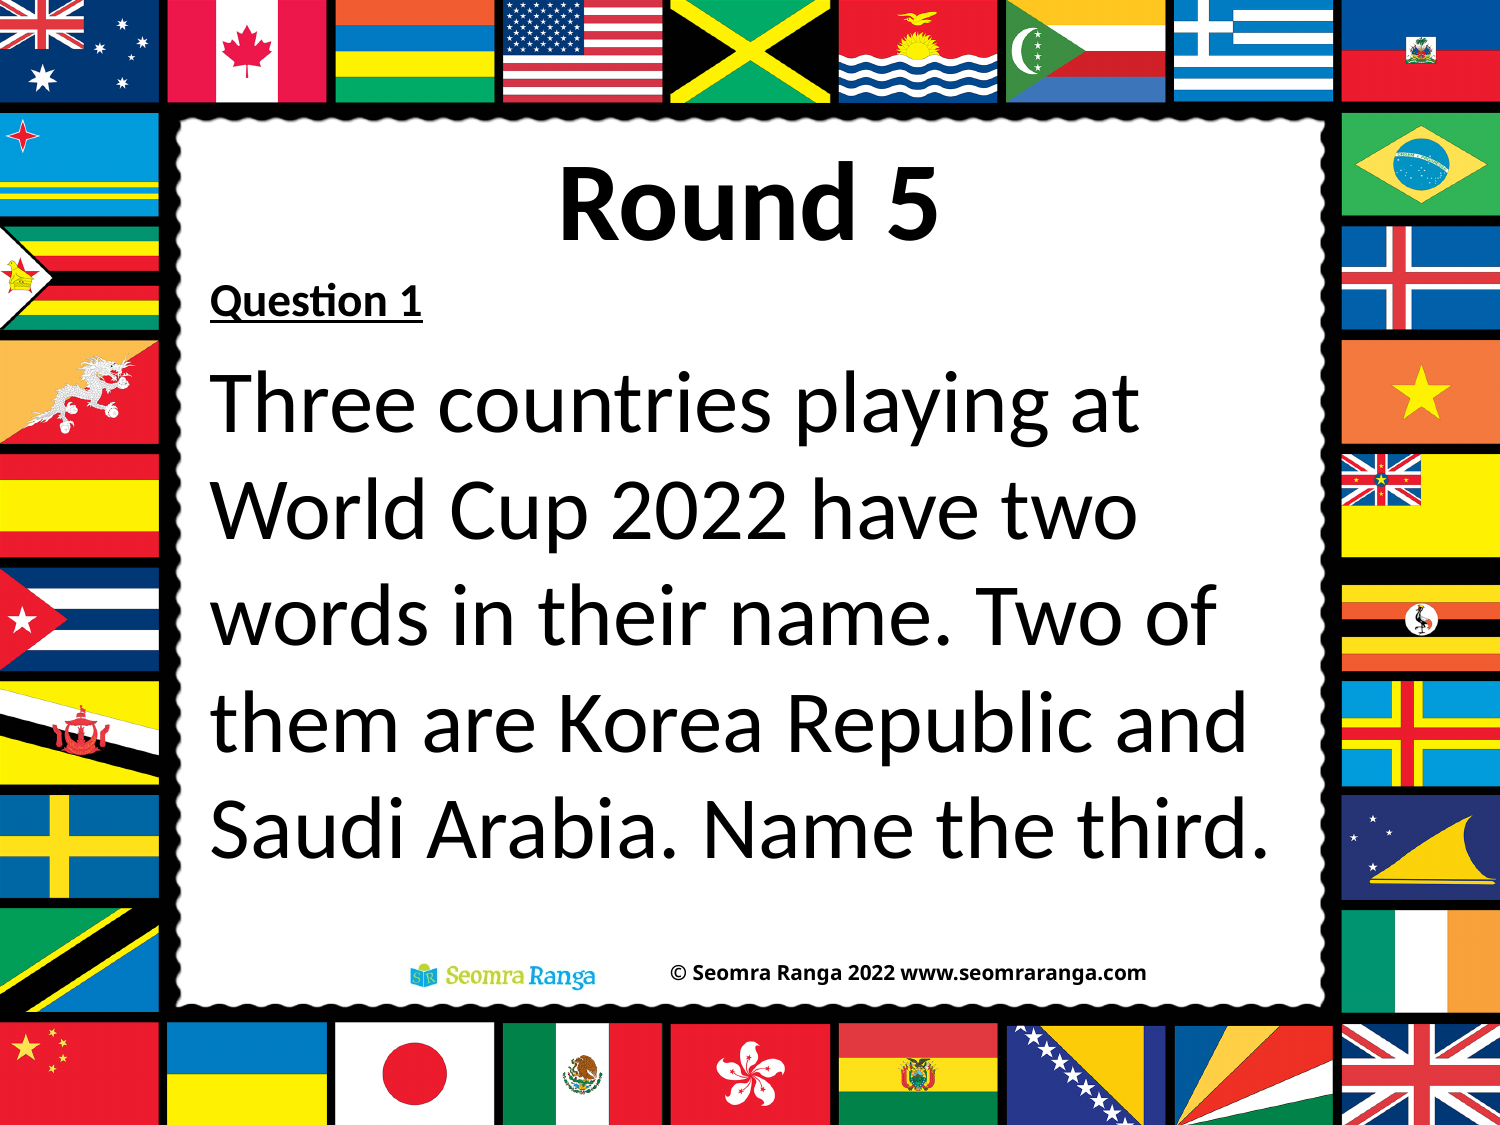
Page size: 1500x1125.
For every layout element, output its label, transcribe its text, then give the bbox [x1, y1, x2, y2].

title Round 5 [183, 101, 1317, 290]
text_box © Seomra Ranga 2022 www.seomraranga.com [631, 953, 1187, 993]
picture [10, 122, 36, 150]
picture [0, 0, 1500, 1125]
list Question 1 Three countries playing at World Cup 2022 have two words in their name. Two of them are Korea Republic and Saudi Arabia. Name the third. [194, 261, 1306, 953]
